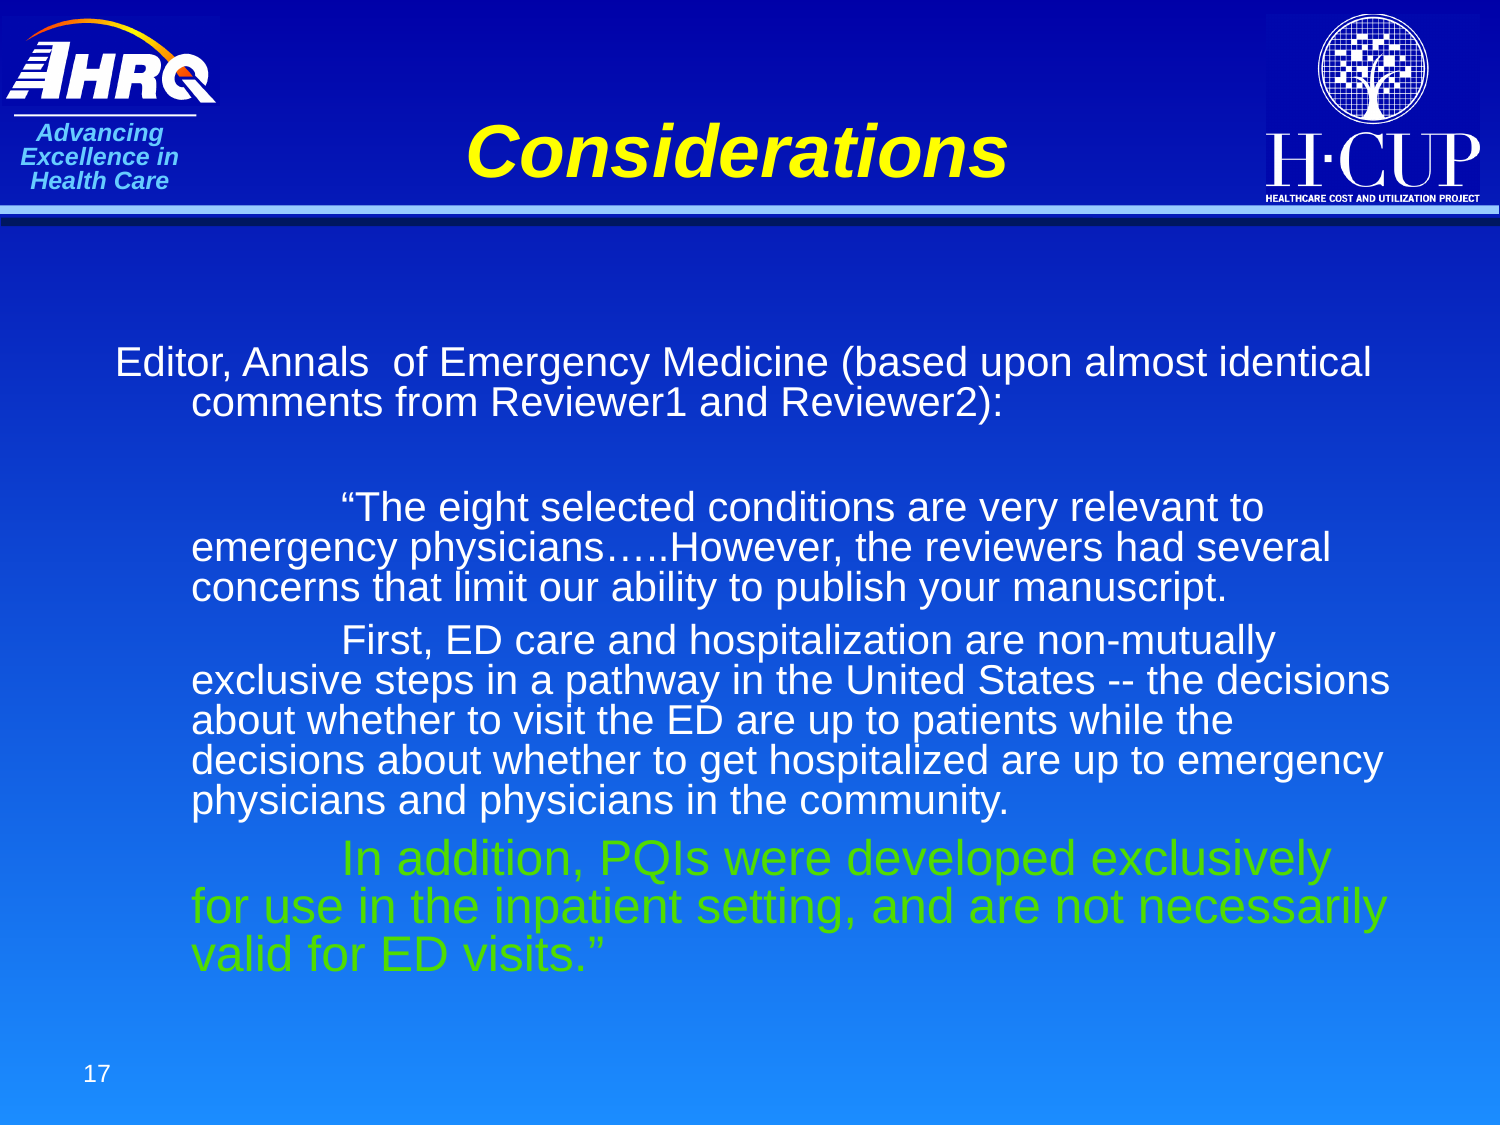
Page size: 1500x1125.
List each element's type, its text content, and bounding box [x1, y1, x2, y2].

list Editor, Annals of Emergency Medicine (based upon almost identical comments from Reviewer1 and Reviewer2): “The eight selected conditions are very relevant to emergency physicians…..However, the reviewers had several concerns that limit our ability to publish your manuscript. First, ED care and hospitalization are non-mutually exclusive steps in a pathway in the United States -- the decisions about whether to visit the ED are up to patients while the decisions about whether to get hospitalized are up to emergency physicians and physicians in the community. In addition, PQIs were developed exclusively for use in the inpatient setting, and are not necessarily valid for ED visits.” [99, 274, 1412, 1026]
picture [2, 16, 220, 106]
title Considerations [238, 74, 1238, 202]
slide_number 17 [49, 1049, 145, 1088]
picture [1266, 14, 1480, 202]
